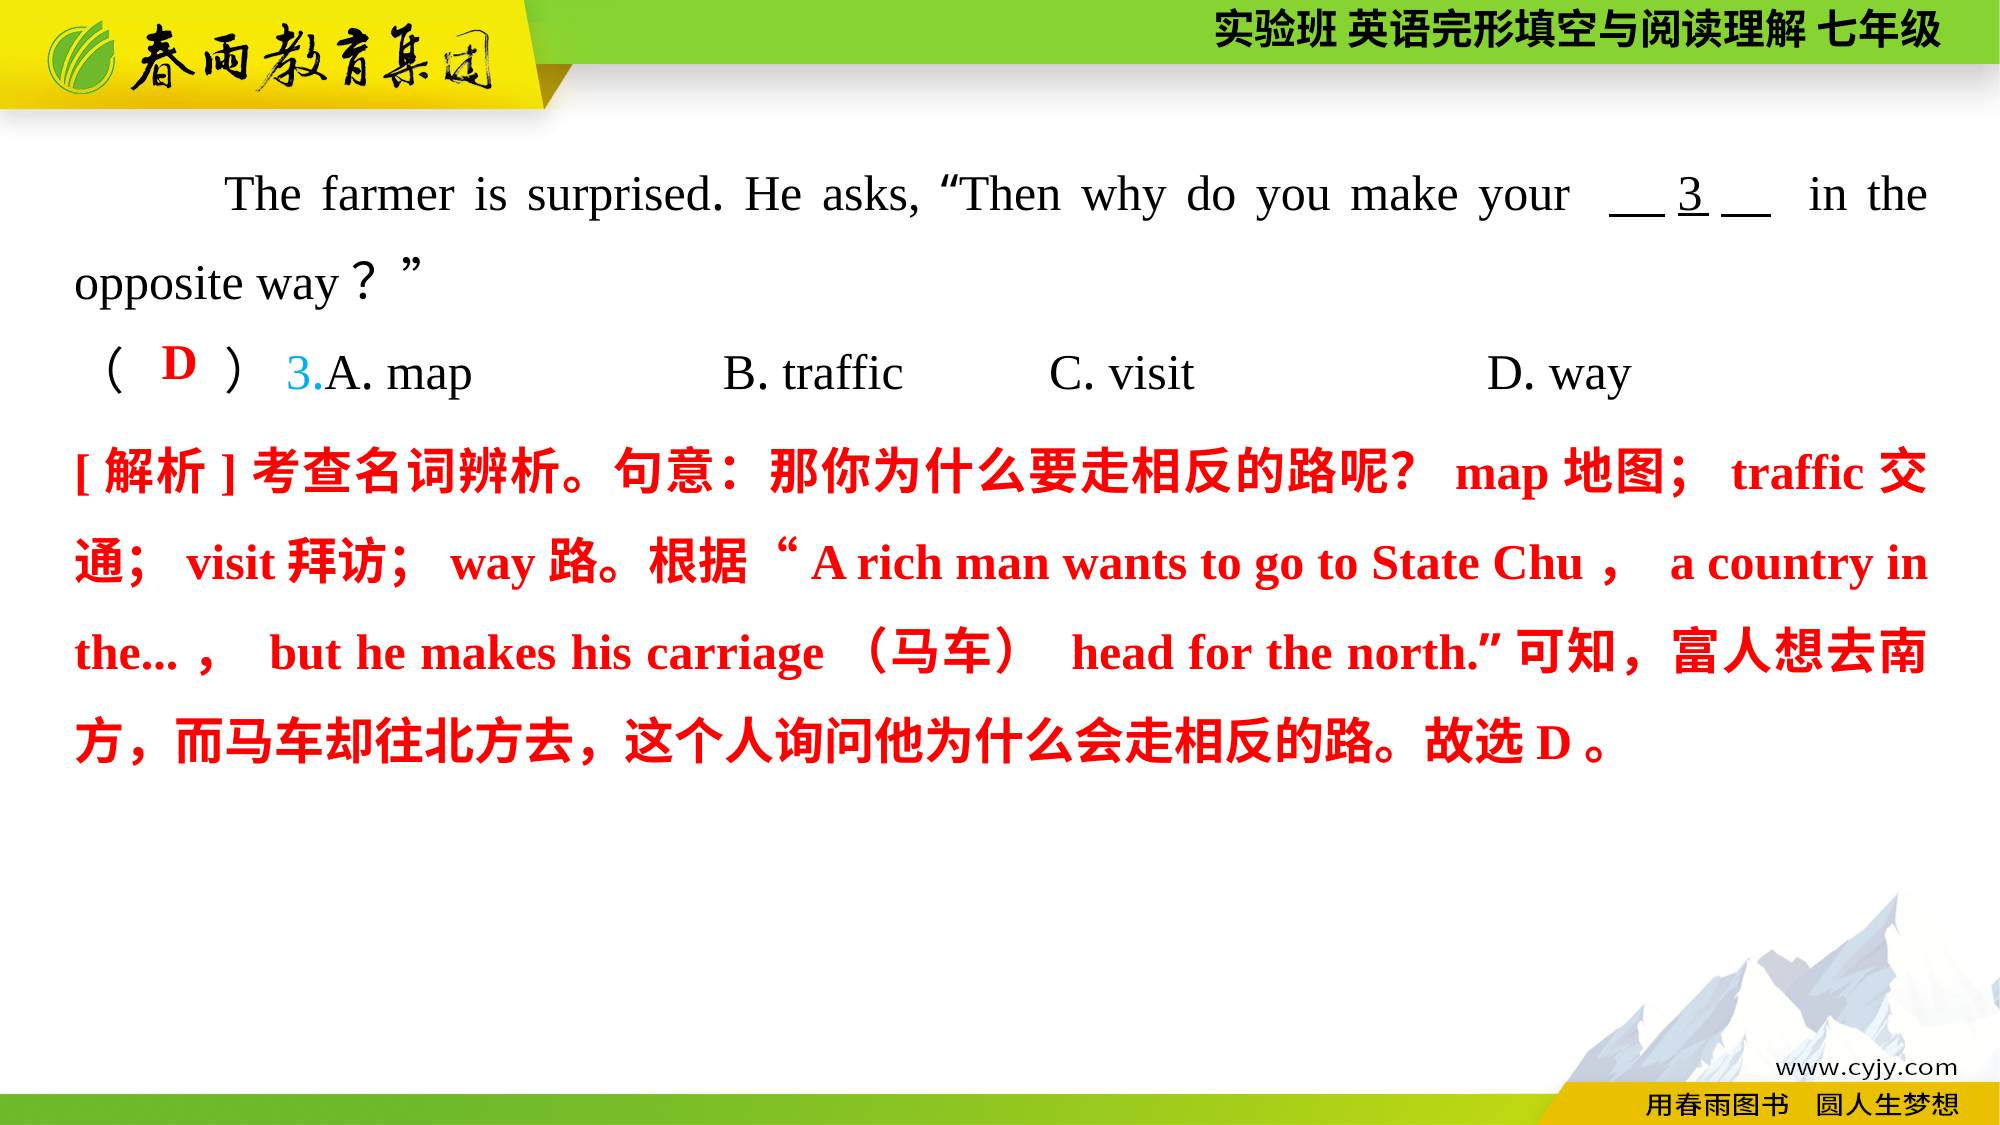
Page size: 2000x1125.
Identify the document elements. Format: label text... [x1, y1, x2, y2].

text_box [解析]考查名词辨析。句意：那你为什么要走相反的路呢？map地图；traffic交通；visit拜访；way路。根据“A rich man wants to go to State Chu， a country in the...， but he makes his carriage（马车） head for the north.”可知，富人想去南方，而马车却往北方去，这个人询问他为什么会走相反的路。故选D。 [59, 401, 1944, 777]
text_box D [146, 322, 213, 397]
list The farmer is surprised. He asks, “Then why do you make your 3 in the opposite way？” （ ）3.A. map B. traffic C. visit D. way [59, 122, 1944, 401]
picture [0, 0, 2000, 1125]
